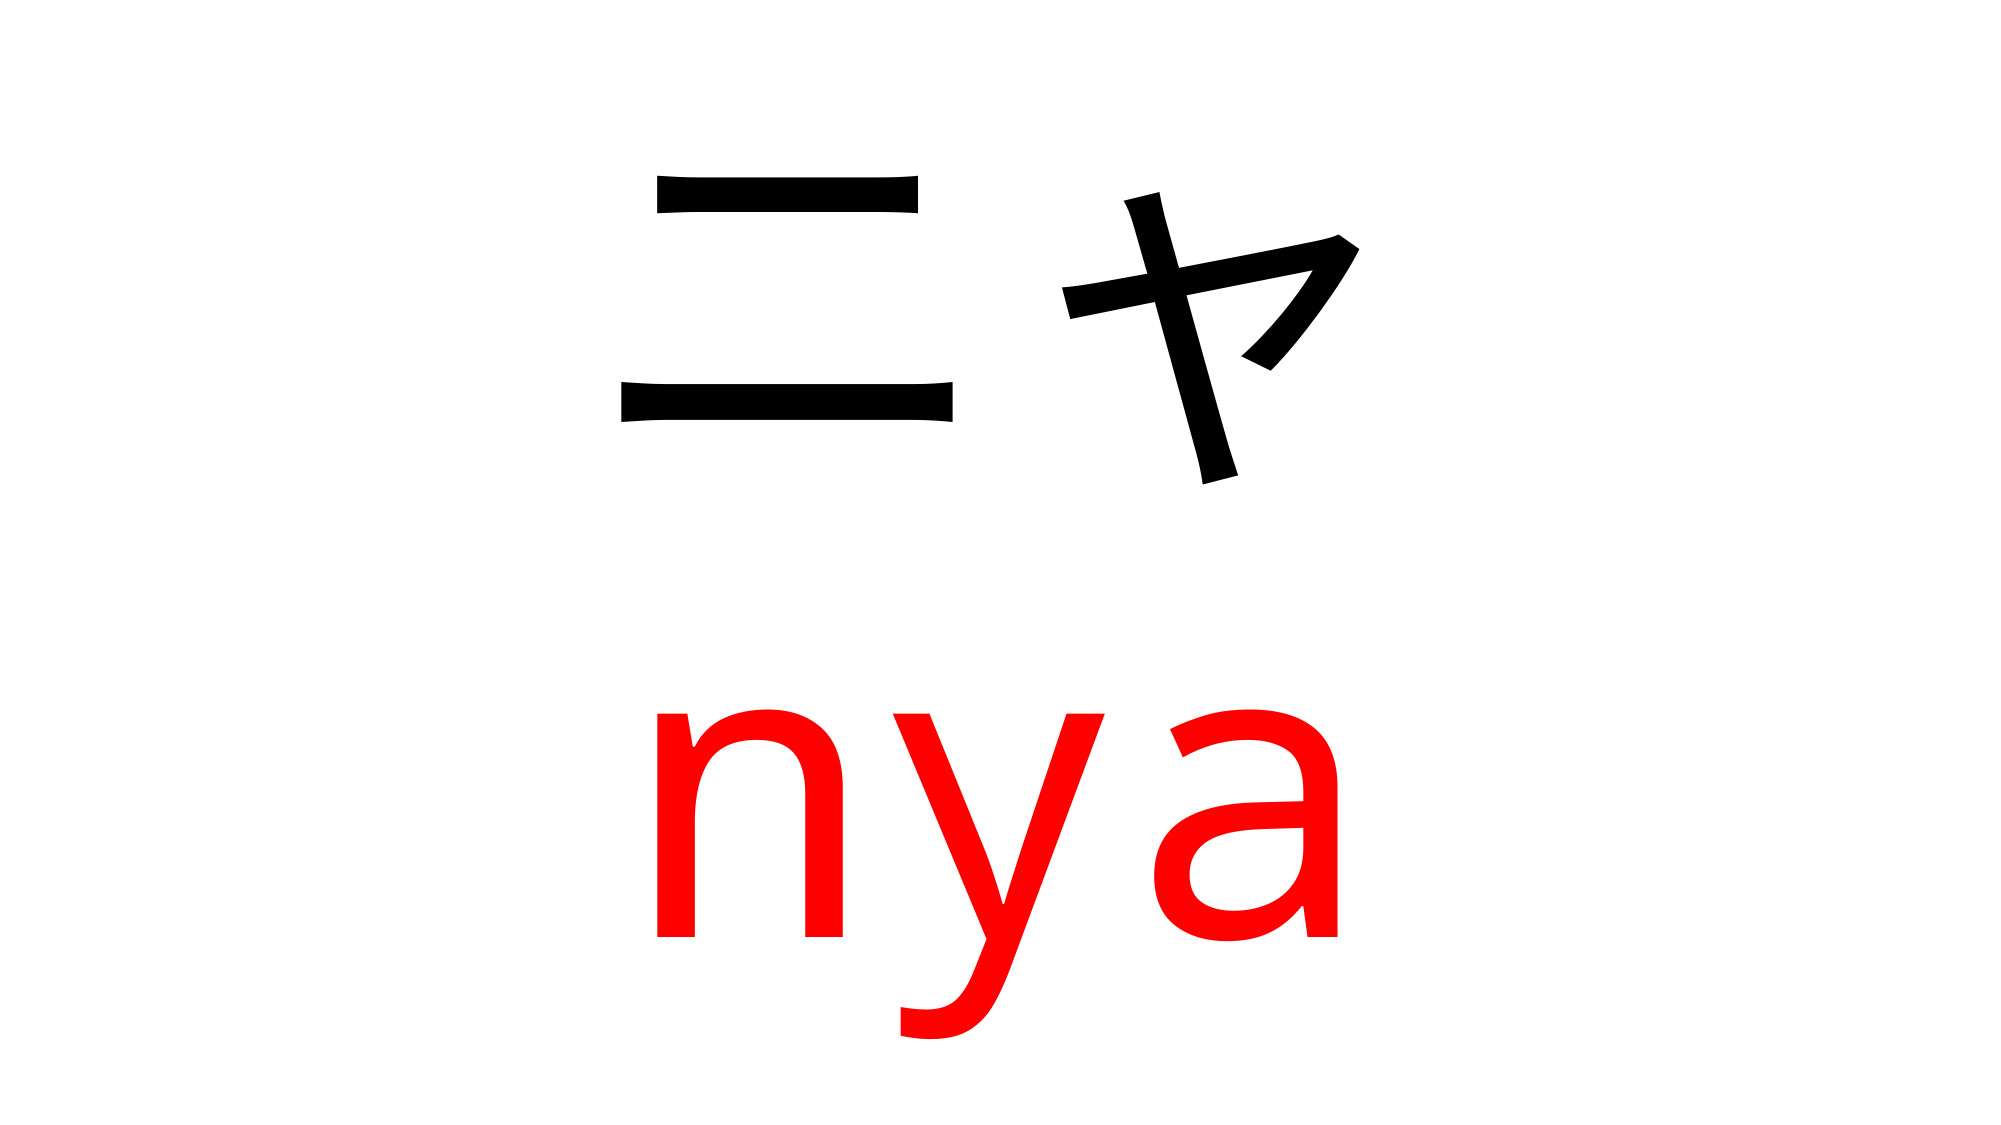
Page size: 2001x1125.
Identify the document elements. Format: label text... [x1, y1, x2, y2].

title ニャ [249, 71, 1750, 545]
text_box nya [249, 562, 1750, 1036]
